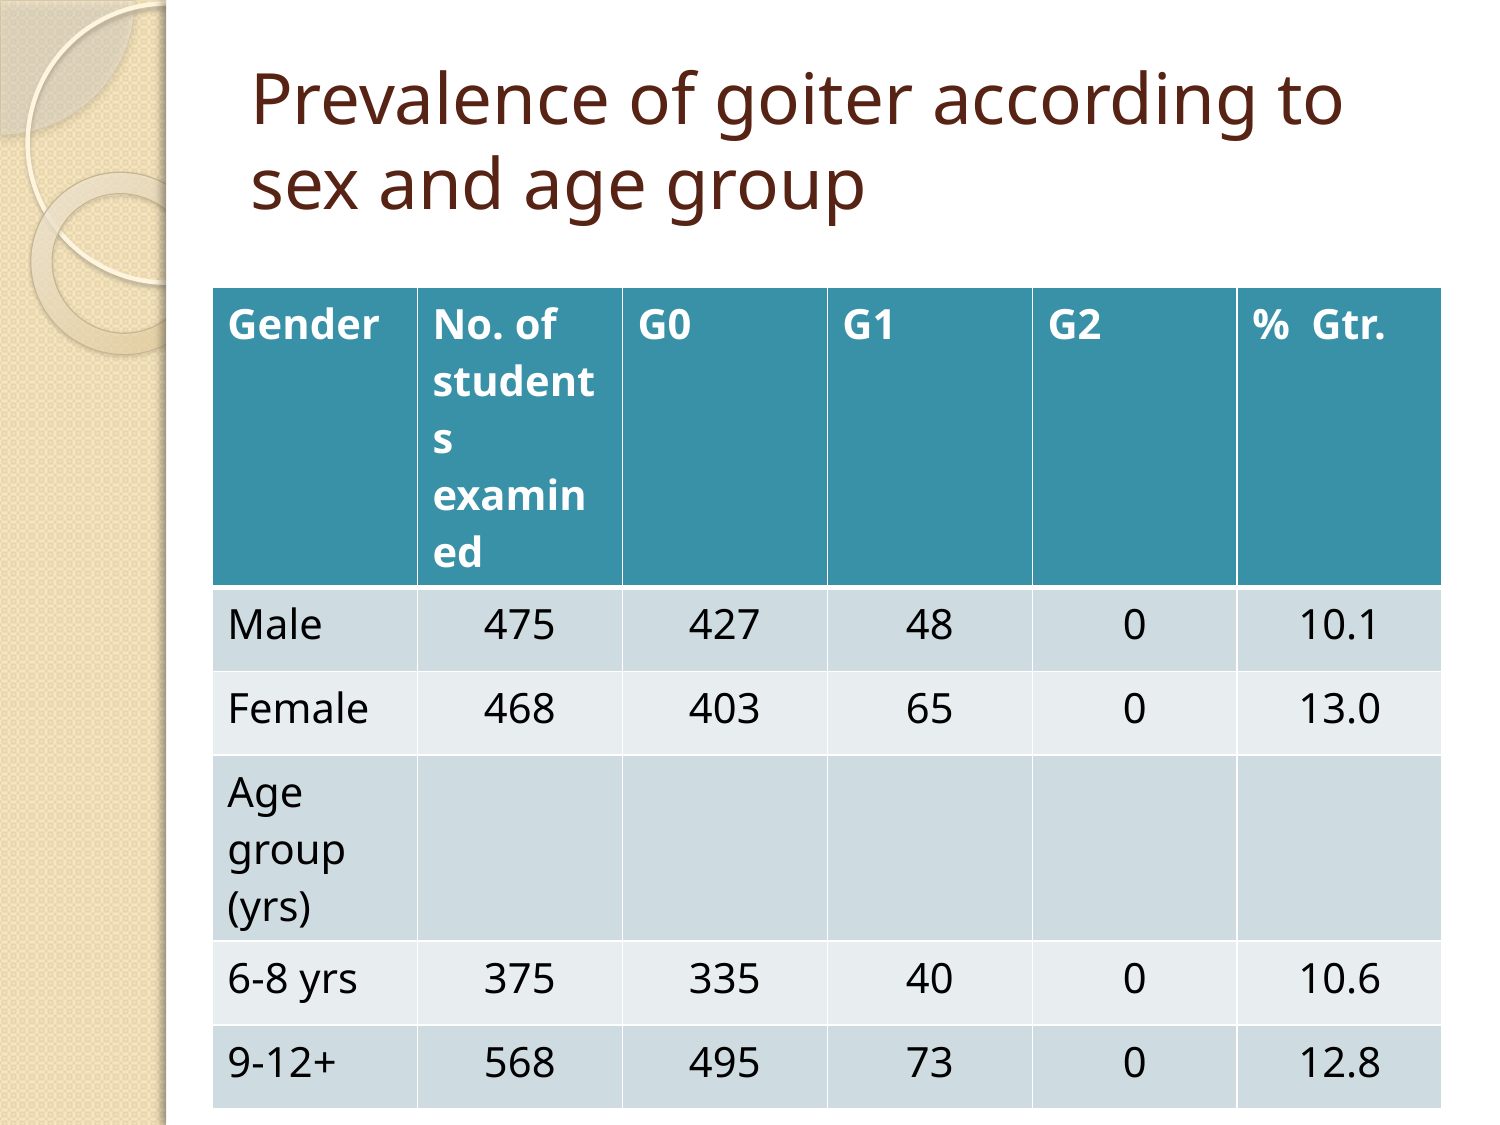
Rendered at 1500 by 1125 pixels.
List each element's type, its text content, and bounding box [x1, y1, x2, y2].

table_cell [1033, 756, 1236, 940]
table_cell 495 [623, 1026, 827, 1108]
table_cell 475 [418, 590, 622, 671]
table_cell 468 [418, 672, 622, 754]
table_header No. of students examined [418, 288, 622, 585]
table_cell 13.0 [1238, 672, 1441, 754]
table_cell Age group (yrs) [213, 756, 417, 940]
table_cell [418, 756, 622, 940]
table_cell 0 [1033, 1026, 1236, 1108]
table_cell Female [213, 672, 417, 754]
table_cell 12.8 [1238, 1026, 1441, 1108]
table_cell 375 [418, 942, 622, 1024]
table_cell 10.1 [1238, 590, 1441, 671]
table_cell 0 [1033, 590, 1236, 671]
table_cell 73 [828, 1026, 1032, 1108]
table_cell 0 [1033, 942, 1236, 1024]
title Prevalence of goiter according to sex and age group [235, 45, 1466, 233]
table_cell 65 [828, 672, 1032, 754]
table_header % Gtr. [1238, 288, 1441, 585]
table_cell [623, 756, 827, 940]
table_cell 9-12+ [213, 1026, 417, 1108]
table_cell 6-8 yrs [213, 942, 417, 1024]
table_cell 10.6 [1238, 942, 1441, 1024]
table_cell [1238, 756, 1441, 940]
table_cell 427 [623, 590, 827, 671]
table_cell Male [213, 590, 417, 671]
table_header Gender [213, 288, 417, 585]
table_cell 568 [418, 1026, 622, 1108]
table_cell 335 [623, 942, 827, 1024]
table_cell 40 [828, 942, 1032, 1024]
table_header G0 [623, 288, 827, 585]
table_header G1 [828, 288, 1032, 585]
table_cell 0 [1033, 672, 1236, 754]
table_cell [828, 756, 1032, 940]
table_cell 48 [828, 590, 1032, 671]
table_header G2 [1033, 288, 1236, 585]
table_cell 403 [623, 672, 827, 754]
